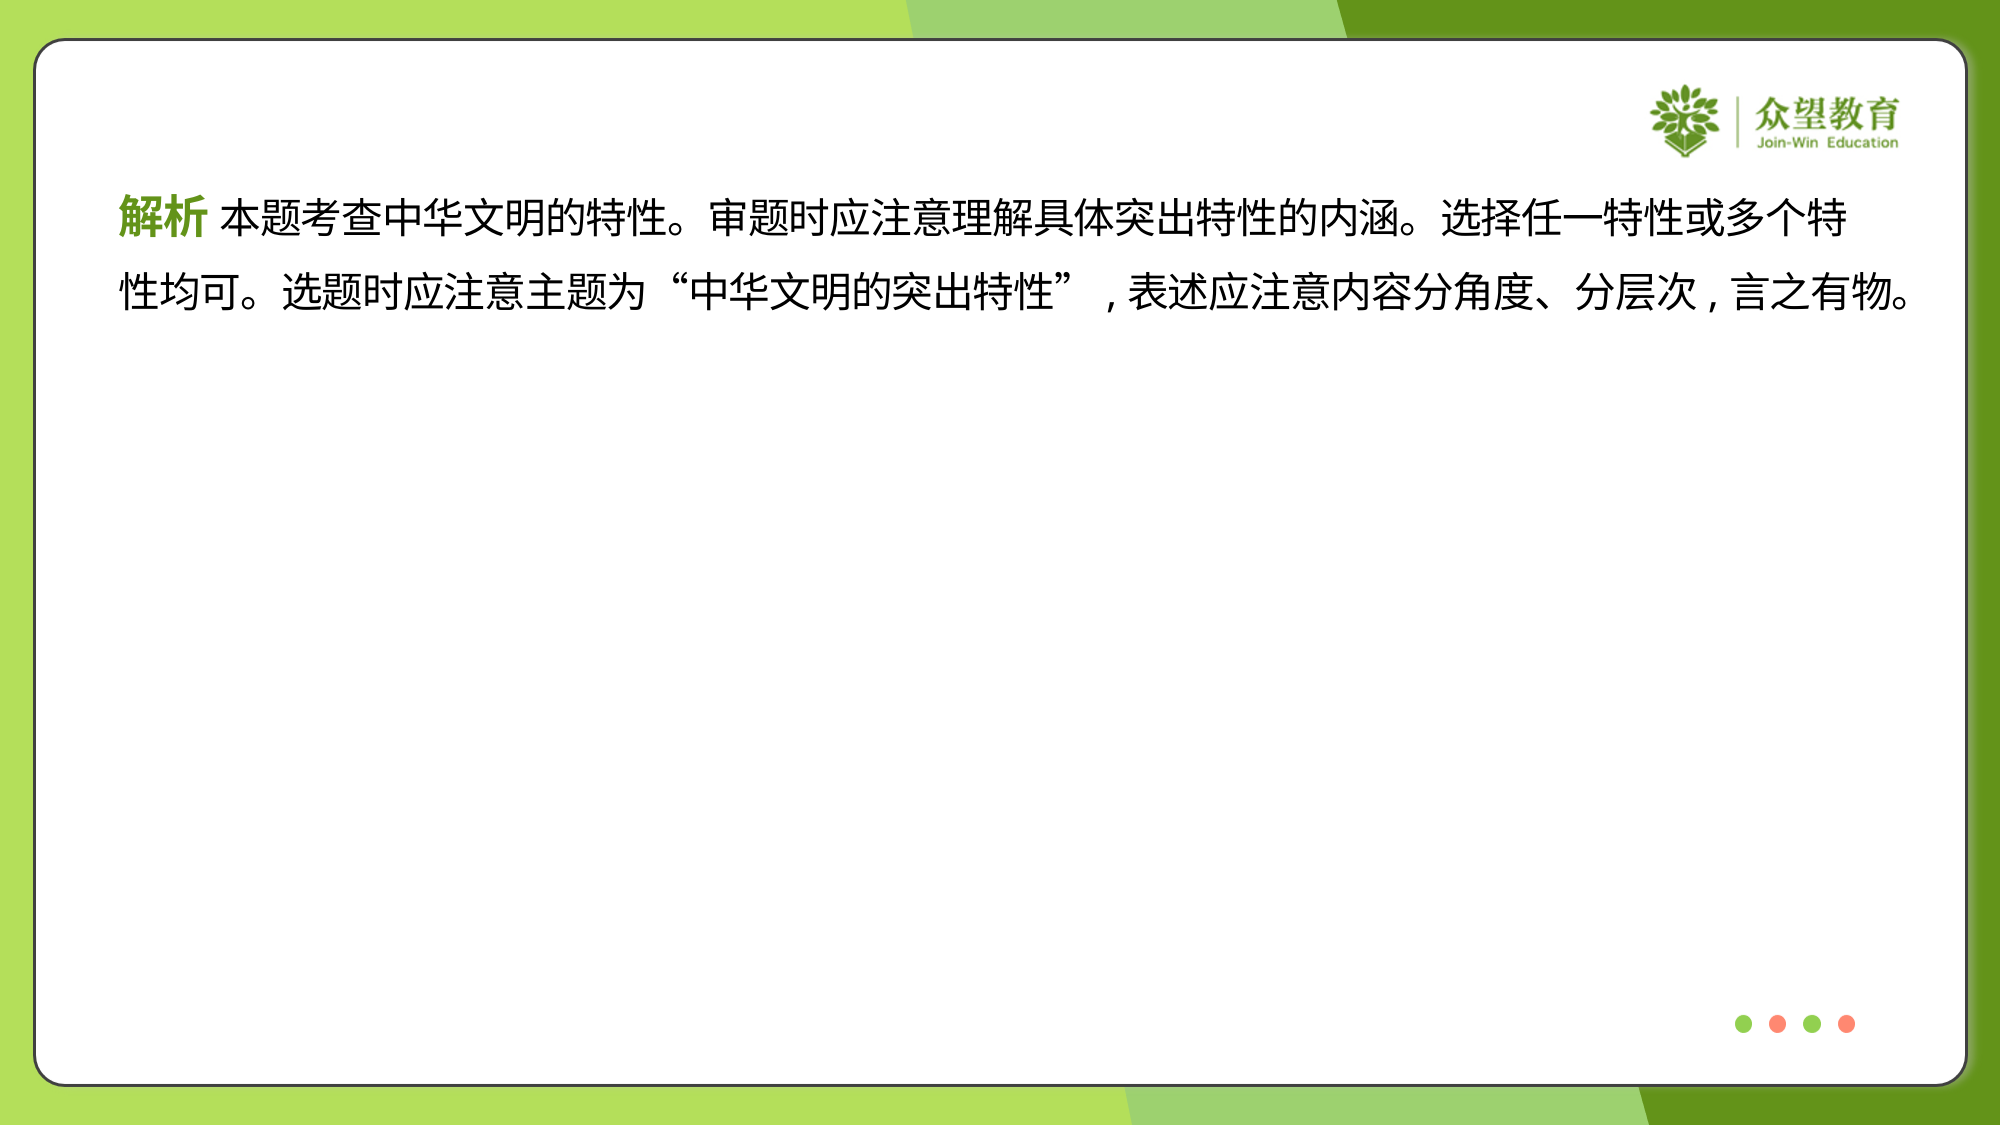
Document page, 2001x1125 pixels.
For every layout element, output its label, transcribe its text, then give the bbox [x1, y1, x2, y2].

text_box 解析 本题考查中华文明的特性。审题时应注意理解具体突出特性的内涵。选择任一特性或多个特 性均可。选题时应注意主题为“中华文明的突出特性”,表述应注意内容分角度、分层次,言之有物。 [118, 159, 1883, 309]
picture [0, 0, 2000, 1125]
